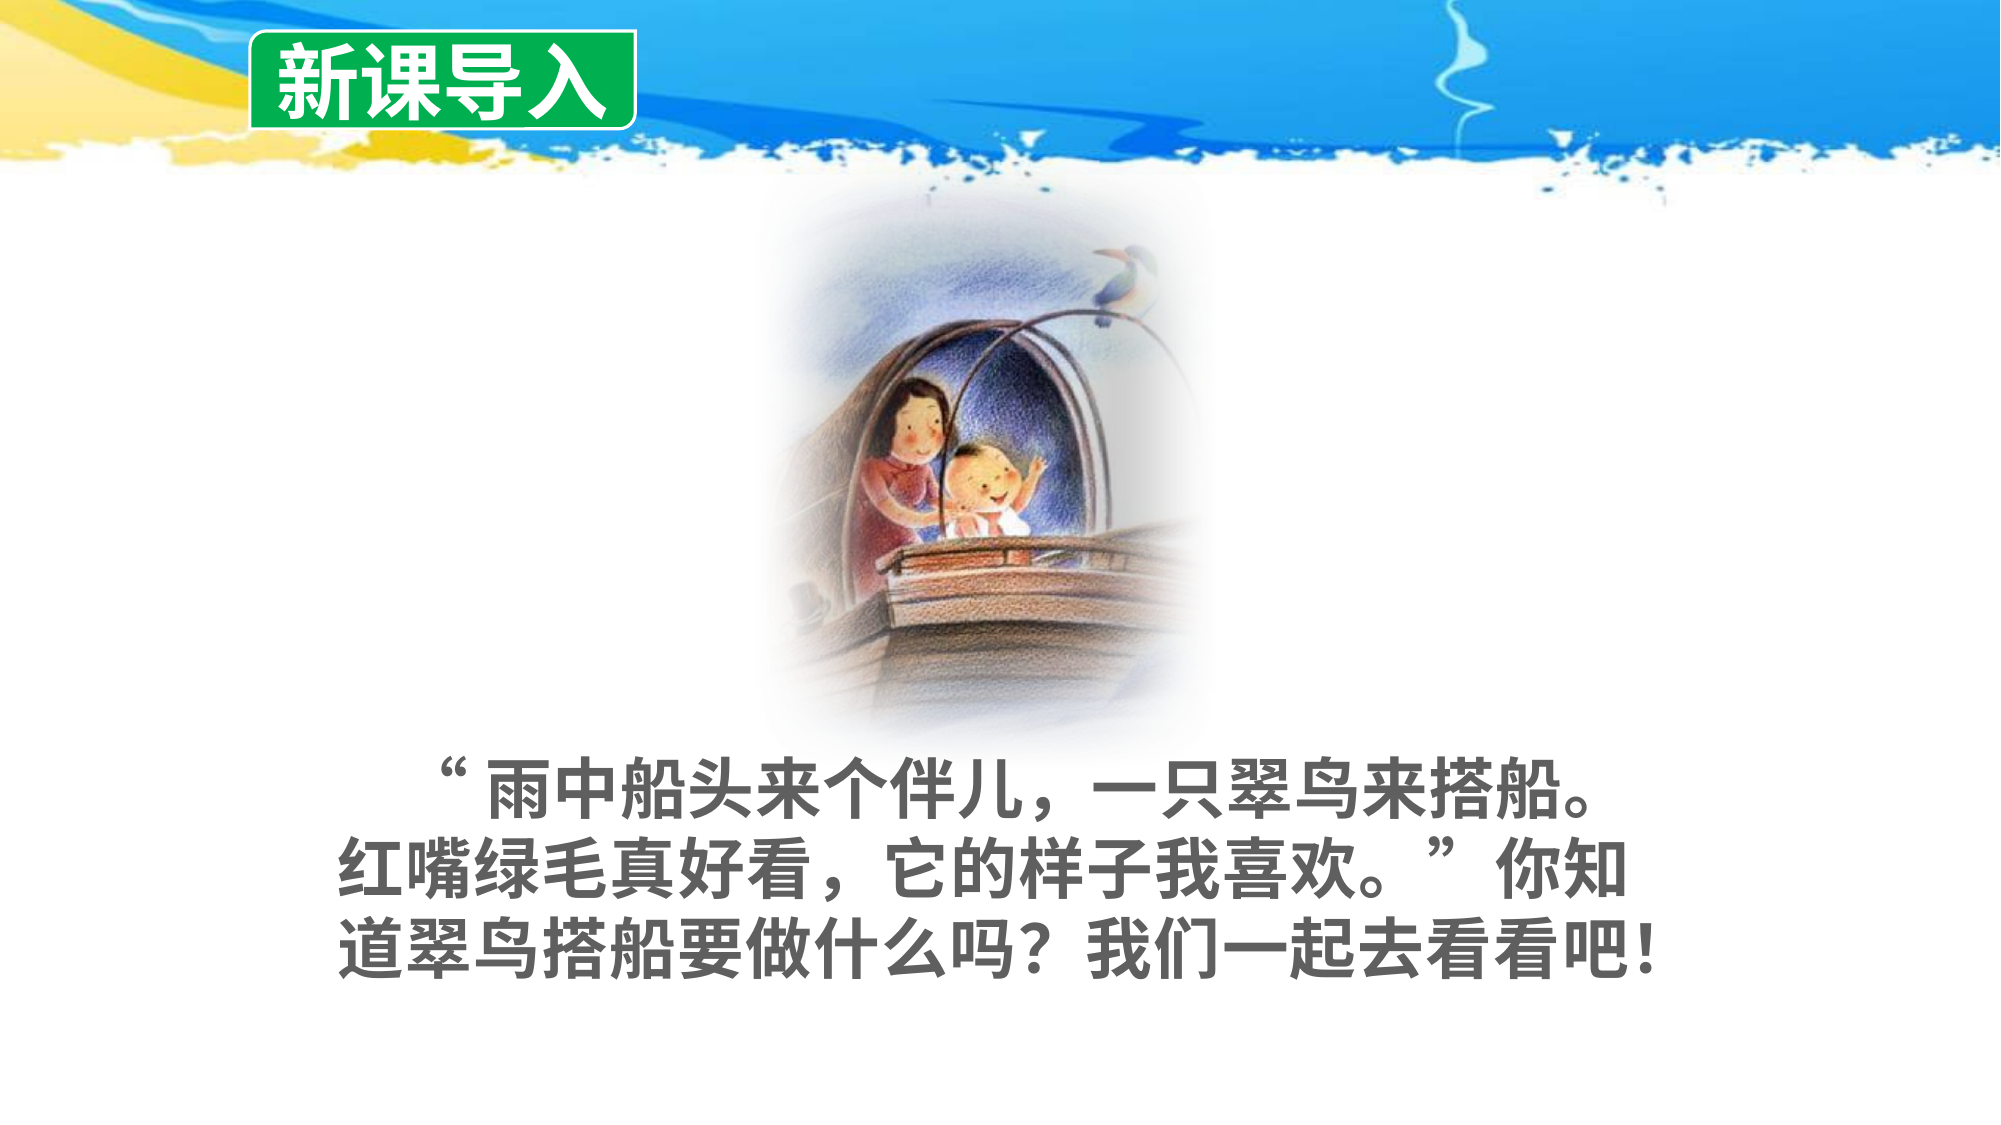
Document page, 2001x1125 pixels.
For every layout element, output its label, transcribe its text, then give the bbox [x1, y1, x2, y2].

picture [0, 0, 2000, 769]
text_box “雨中船头来个伴儿，一只翠鸟来搭船。红嘴绿毛真好看，它的样子我喜欢。”你知道翠鸟搭船要做什么吗？我们一起去看看吧！ [322, 739, 1646, 995]
text_box 新课导入 [248, 29, 637, 131]
